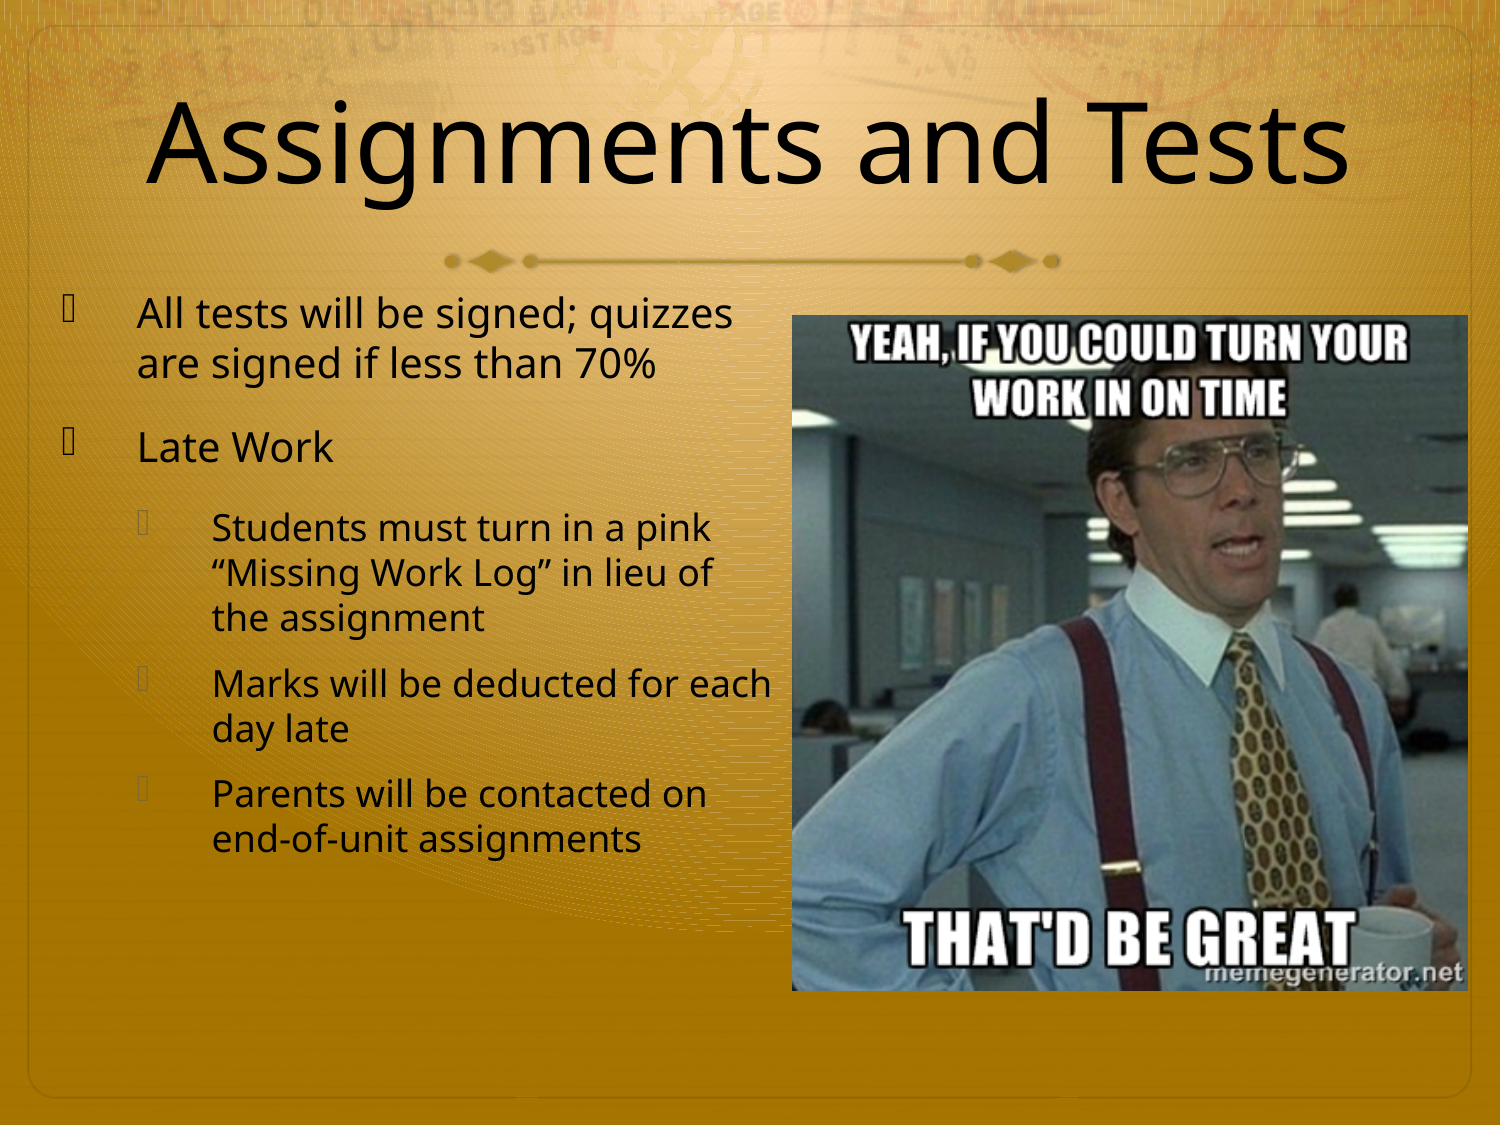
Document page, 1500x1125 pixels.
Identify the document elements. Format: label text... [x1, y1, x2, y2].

title Assignments and Tests [93, 45, 1407, 233]
list All tests will be signed; quizzes are signed if less than 70% Late Work Students must turn in a pink “Missing Work Log” in lieu of the assignment Marks will be deducted for each day late Parents will be contacted on end-of-unit assignments [46, 279, 792, 1086]
picture [0, 0, 1500, 1125]
